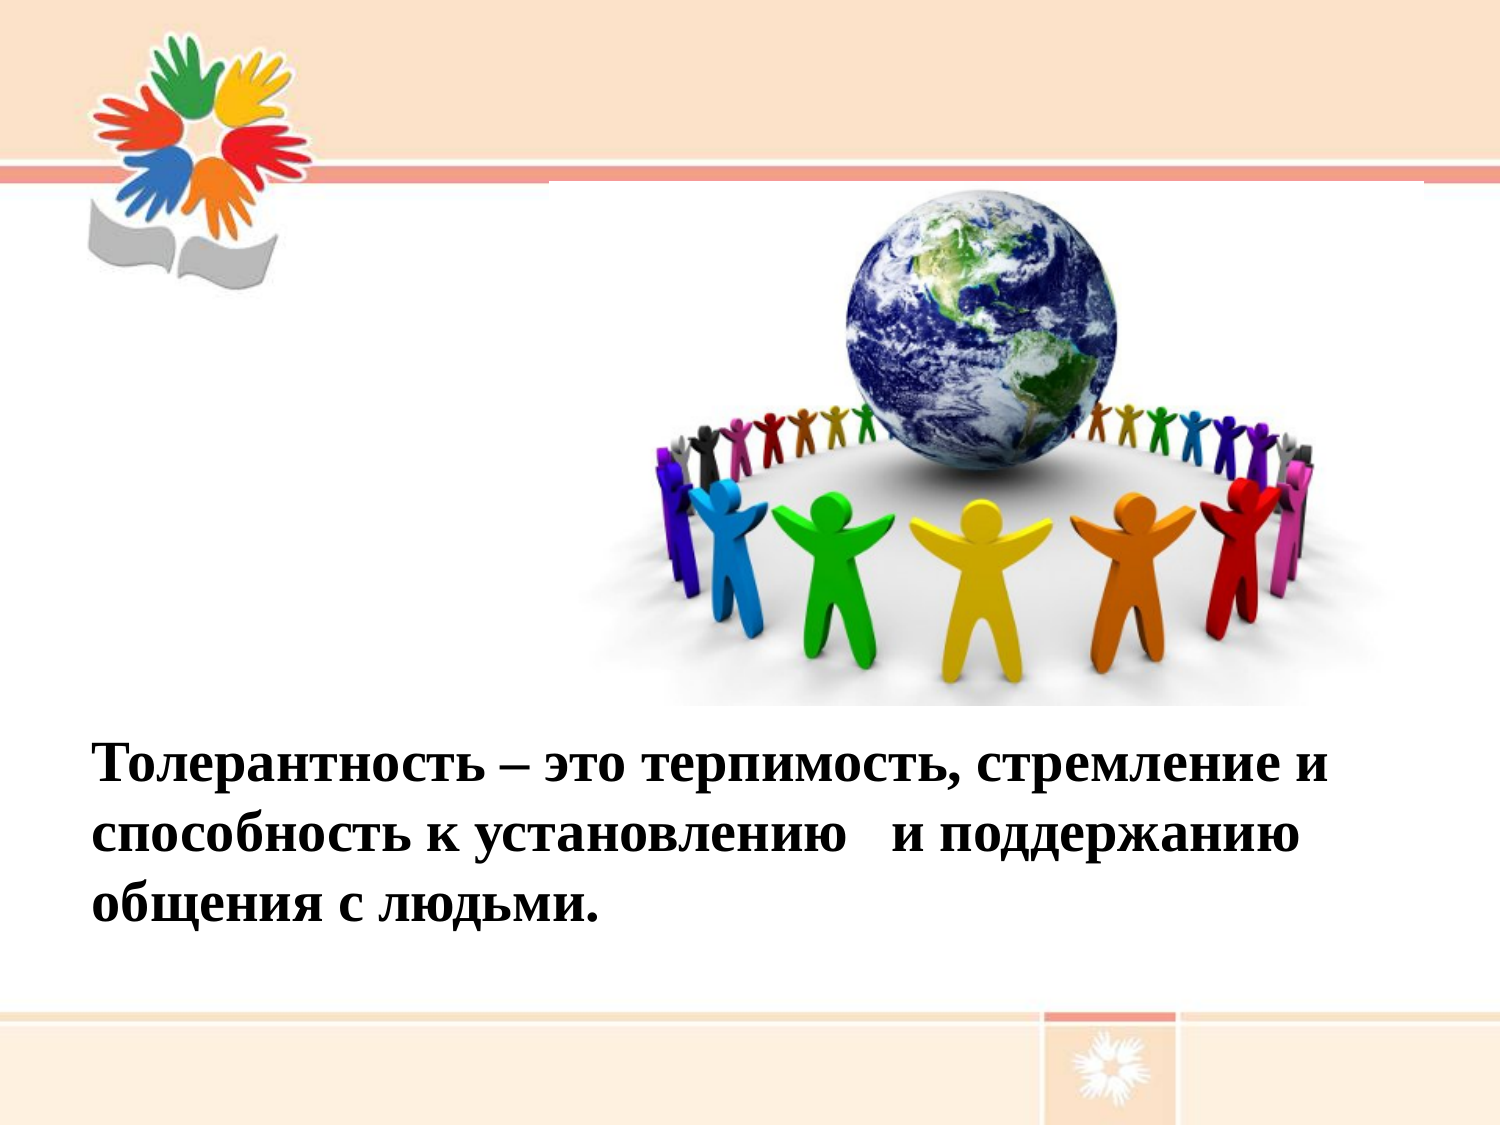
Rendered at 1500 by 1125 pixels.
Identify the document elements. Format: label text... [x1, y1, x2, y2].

picture [0, 0, 1500, 1125]
text_box Толерантность – это терпимость, стремление и способность к установлению и поддержанию общения с людьми. [76, 716, 1500, 1011]
